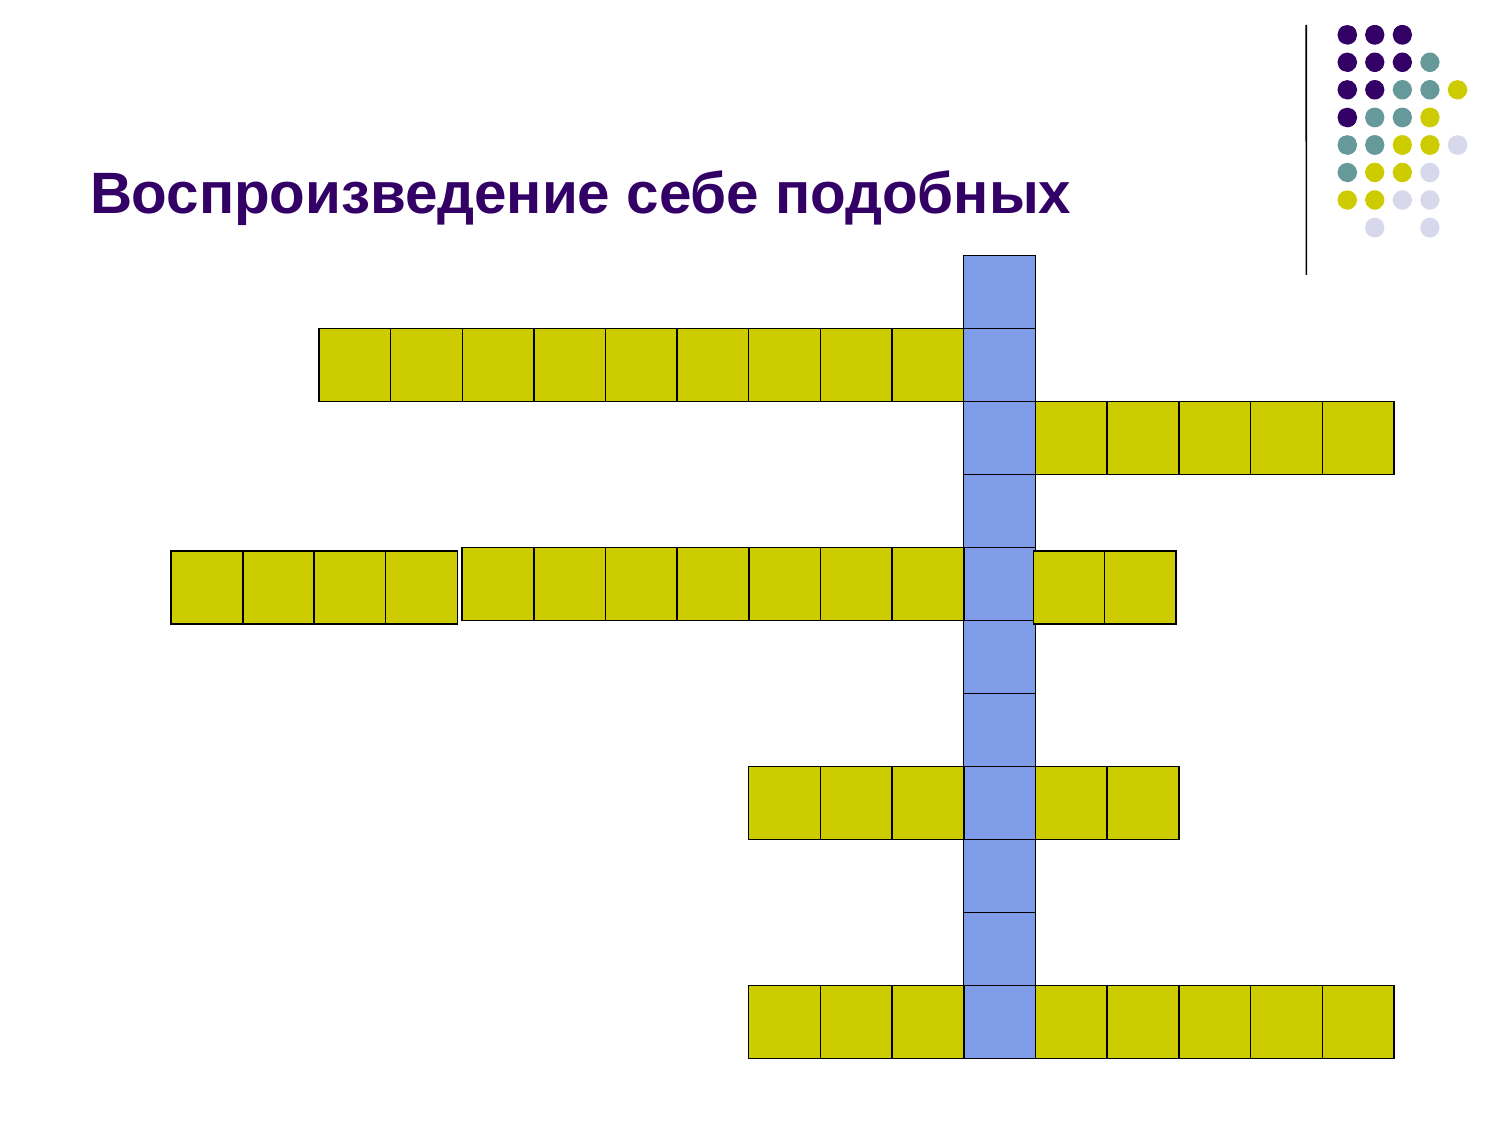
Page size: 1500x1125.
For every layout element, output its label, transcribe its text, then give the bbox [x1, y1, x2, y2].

text_box [1252, 401, 1322, 475]
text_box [1035, 985, 1251, 1059]
text_box [1107, 766, 1179, 840]
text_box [963, 401, 1036, 546]
text_box [535, 328, 605, 402]
text_box [1322, 401, 1394, 475]
text_box [1104, 550, 1177, 624]
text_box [748, 766, 965, 840]
text_box [1041, 550, 1104, 624]
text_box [318, 328, 535, 402]
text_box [748, 985, 965, 1059]
text_box [1252, 985, 1322, 1059]
text_box [171, 550, 240, 624]
text_box [963, 848, 1036, 913]
text_box [677, 328, 748, 402]
text_box [1041, 766, 1107, 840]
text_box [1035, 401, 1251, 475]
text_box [1322, 985, 1394, 1059]
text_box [533, 547, 750, 621]
text_box [892, 328, 958, 402]
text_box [963, 255, 1036, 400]
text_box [963, 693, 1036, 840]
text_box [751, 547, 965, 621]
text_box [963, 913, 1036, 985]
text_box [241, 550, 458, 625]
text_box [605, 328, 677, 402]
text_box [462, 547, 531, 621]
title Воспроизведение себе подобных [74, 19, 1313, 233]
text_box [748, 328, 820, 402]
text_box [820, 328, 892, 402]
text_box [963, 547, 1036, 692]
text_box [965, 985, 1033, 1059]
